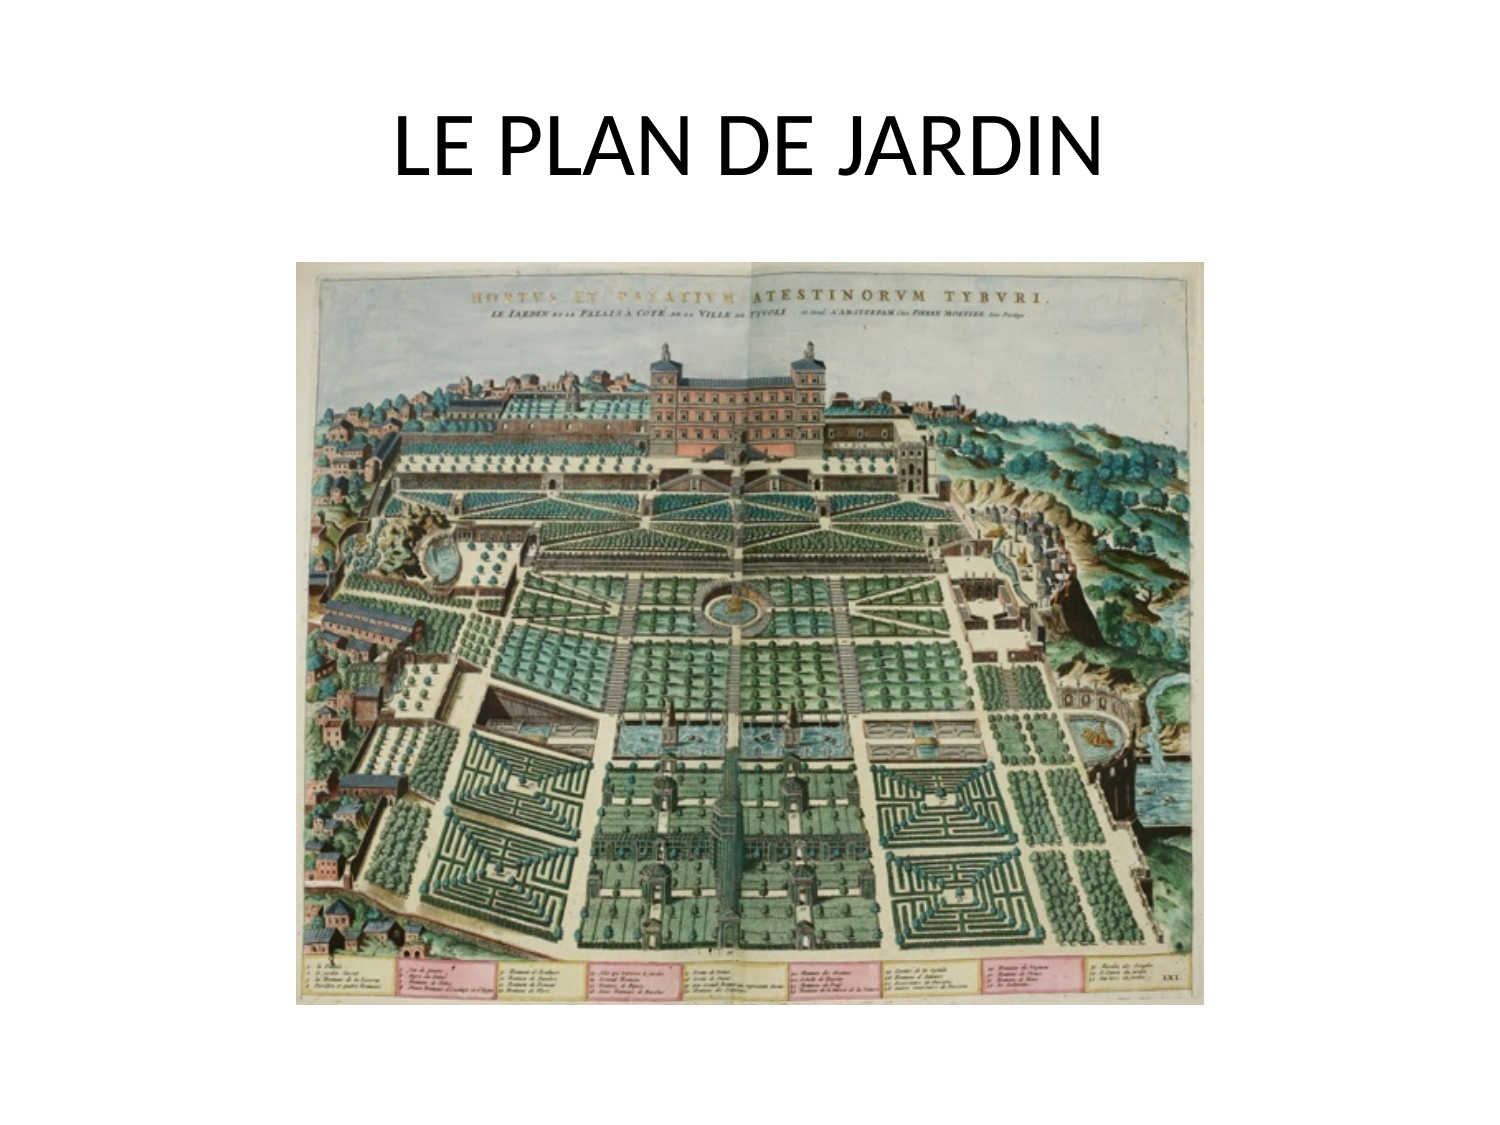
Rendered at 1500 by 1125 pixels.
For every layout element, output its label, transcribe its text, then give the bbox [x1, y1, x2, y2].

title LE PLAN DE JARDIN [75, 45, 1425, 233]
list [295, 261, 1205, 1006]
